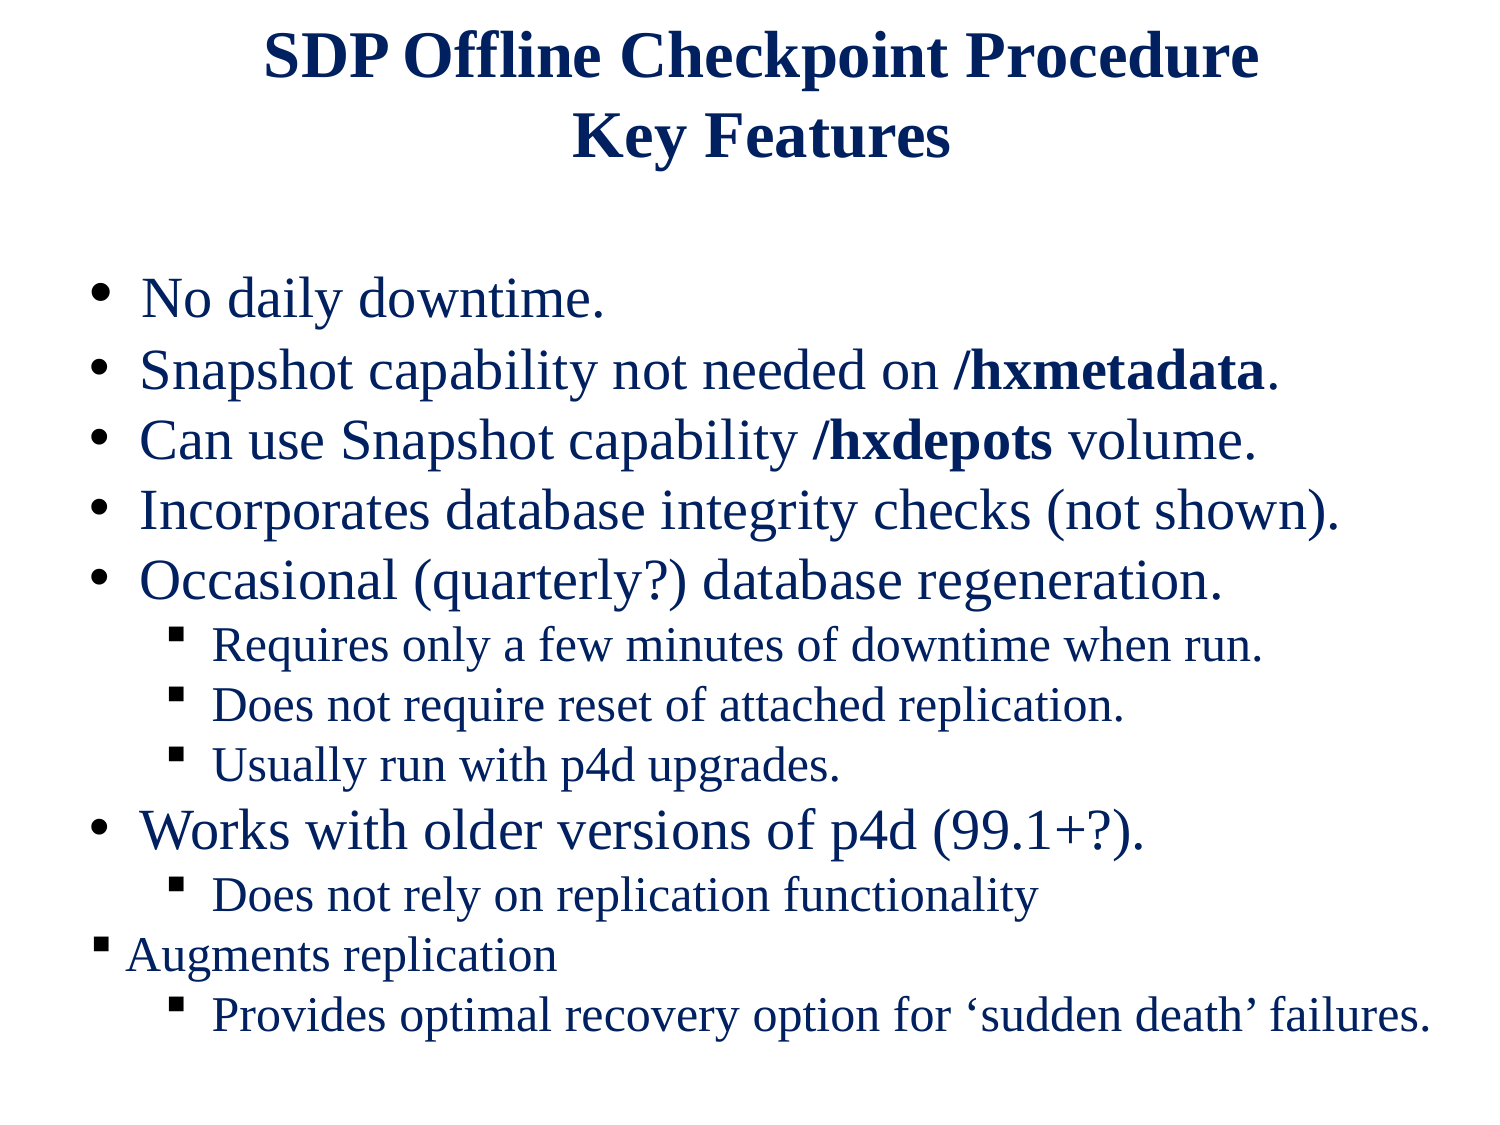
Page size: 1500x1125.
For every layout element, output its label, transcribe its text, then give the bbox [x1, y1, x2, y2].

text_box SDP Offline Checkpoint Procedure Key Features No daily downtime. Snapshot capability not needed on /hxmetadata. Can use Snapshot capability /hxdepots volume. Incorporates database integrity checks (not shown). Occasional (quarterly?) database regeneration. Requires only a few minutes of downtime when run. Does not require reset of attached replication. Usually run with p4d upgrades. Works with older versions of p4d (99.1+?). Does not rely on replication functionality Augments replication Provides optimal recovery option for ‘sudden death’ failures. [75, 3, 1450, 1049]
